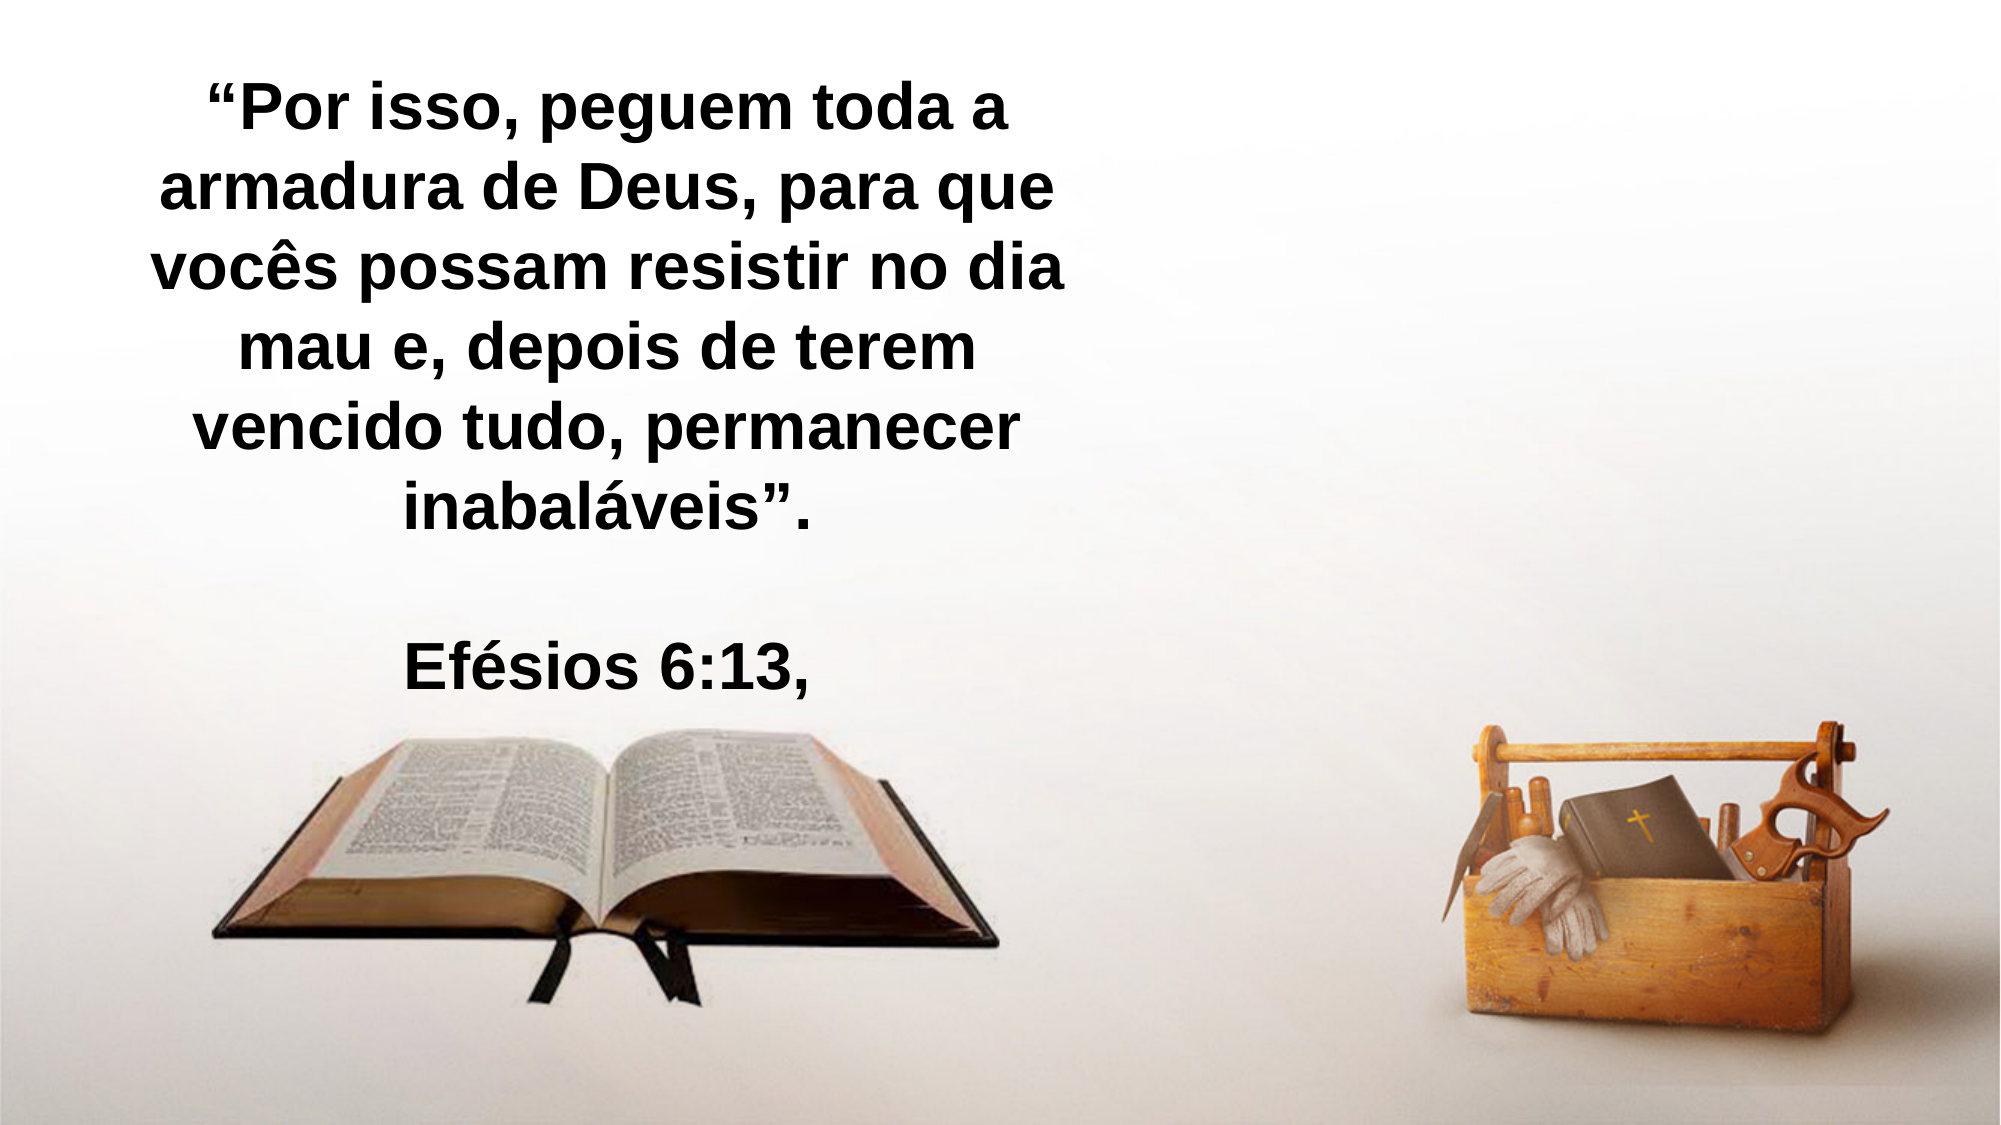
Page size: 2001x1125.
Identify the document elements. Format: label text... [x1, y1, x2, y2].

picture [0, 0, 2001, 1125]
text_box “Por isso, peguem toda a armadura de Deus, para que vocês possam resistir no dia mau e, depois de terem vencido tudo, permanecer inabaláveis”. Efésios 6:13, [98, 55, 1118, 710]
